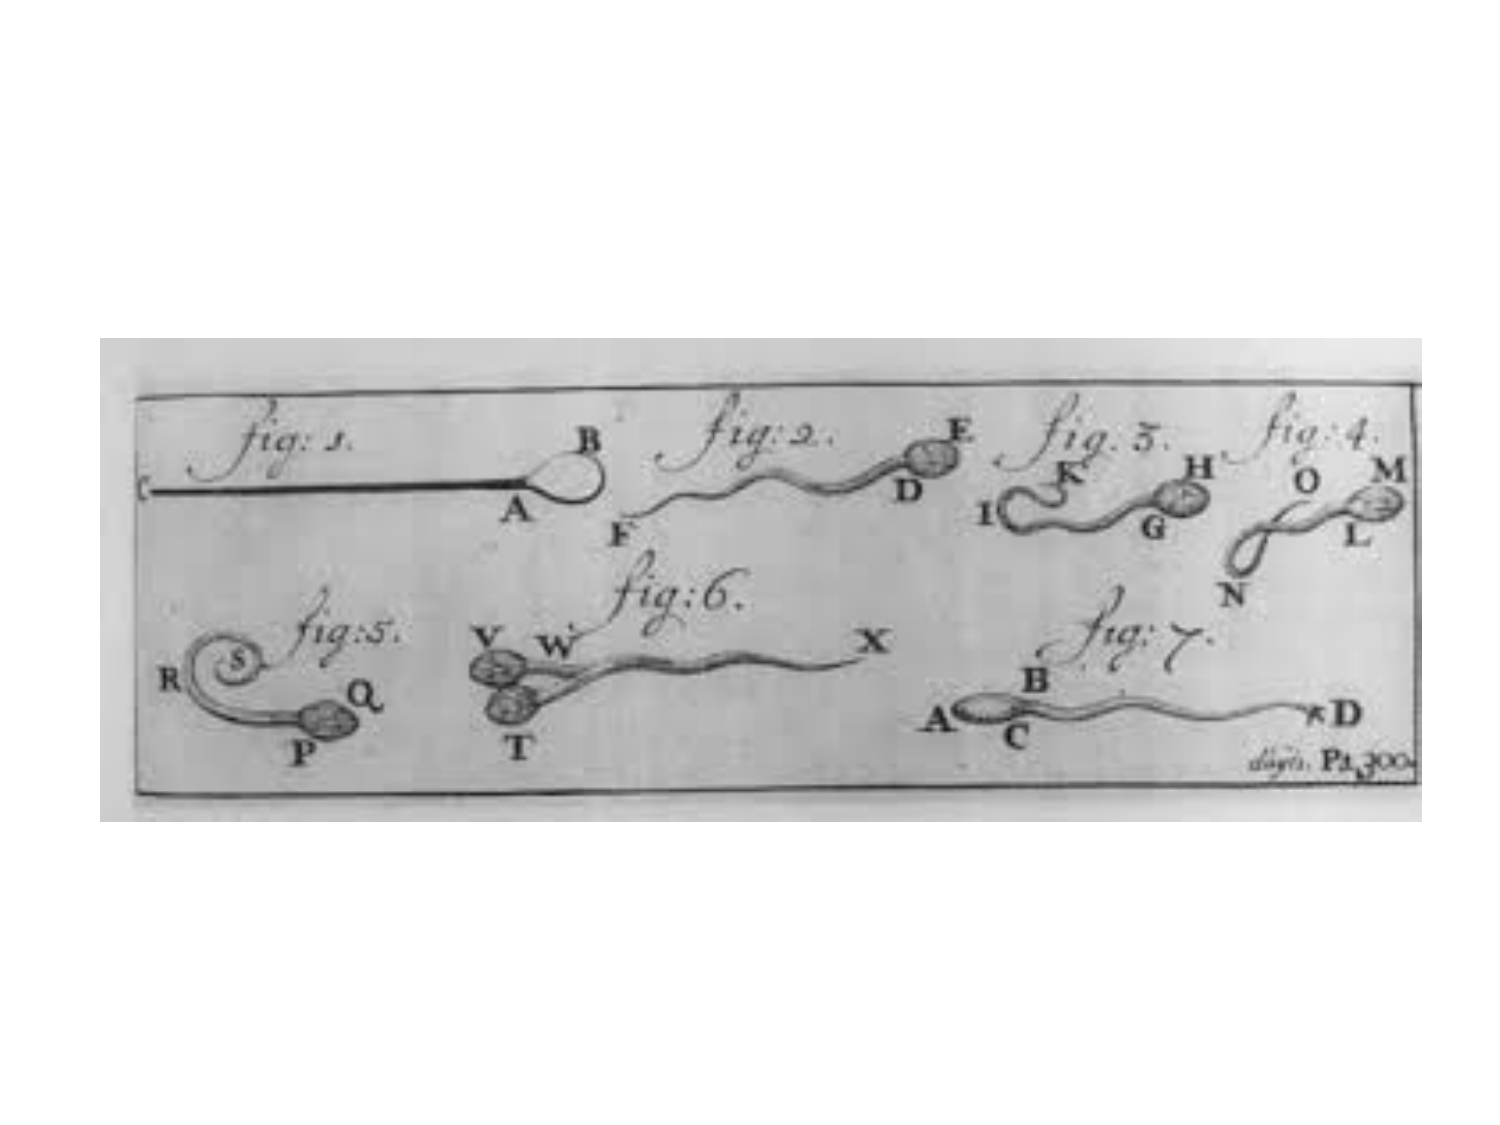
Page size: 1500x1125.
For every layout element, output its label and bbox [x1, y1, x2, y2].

picture [100, 337, 1422, 823]
